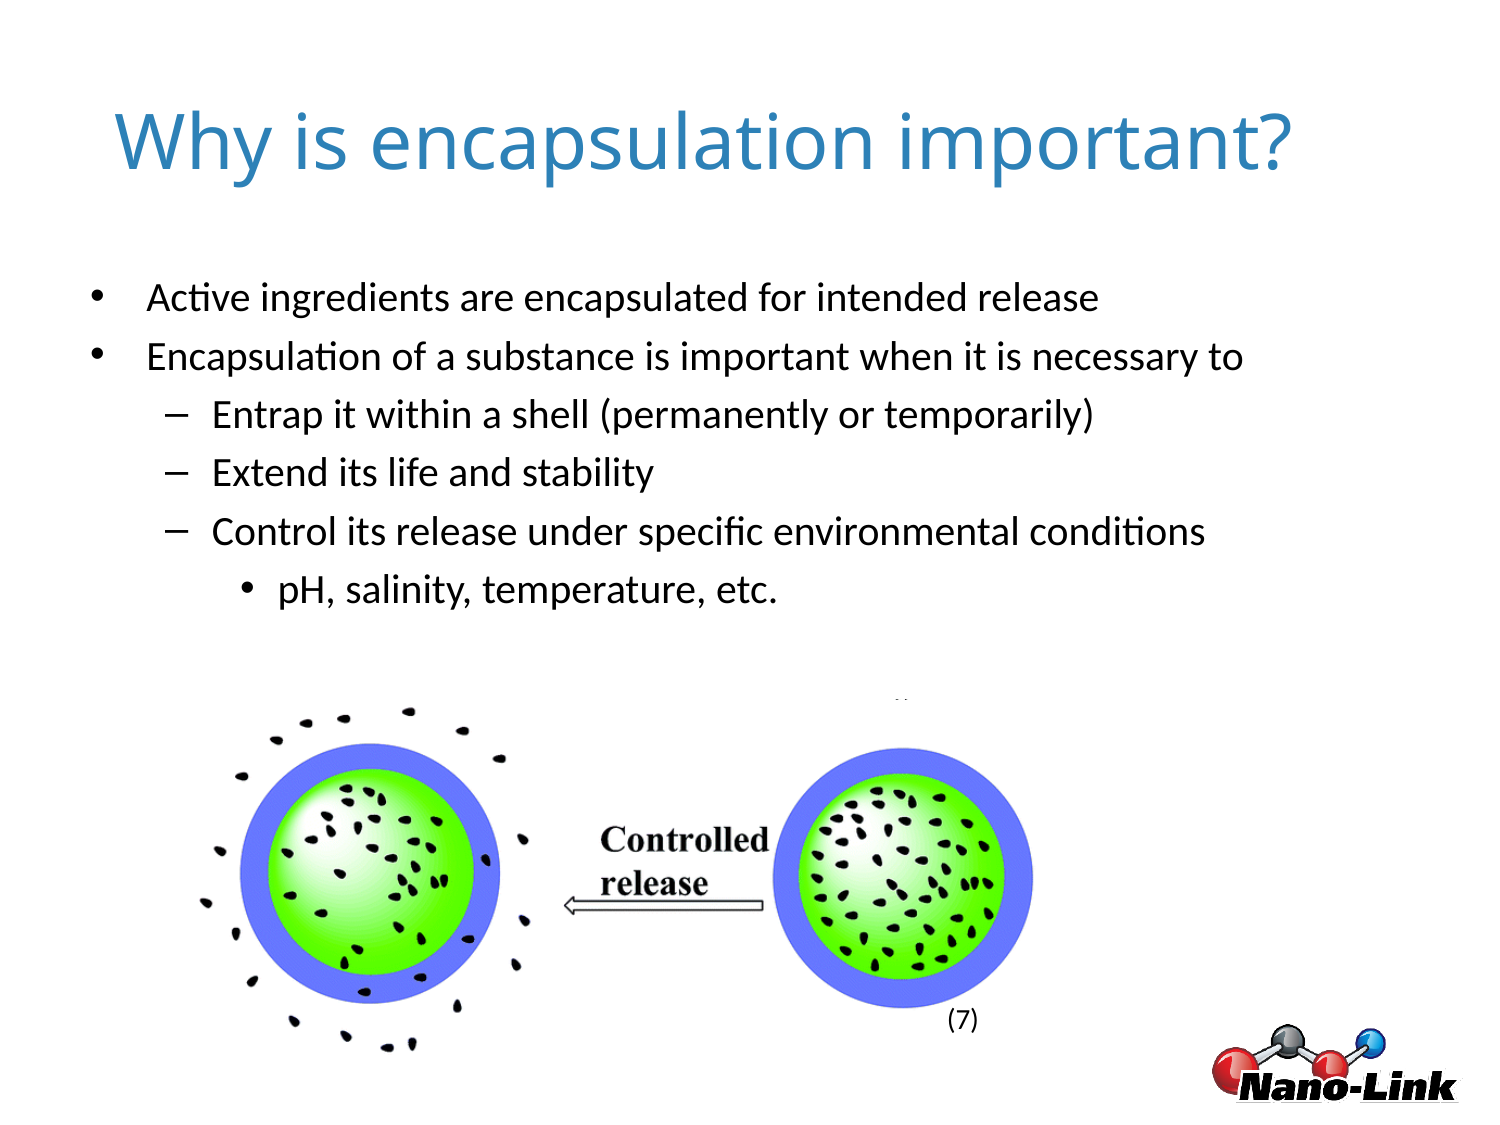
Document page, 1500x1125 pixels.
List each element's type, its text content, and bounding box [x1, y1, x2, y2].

list Active ingredients are encapsulated for intended release Encapsulation of a substance is important when it is necessary to Entrap it within a shell (permanently or temporarily) Extend its life and stability Control its release under specific environmental conditions pH, salinity, temperature, etc. [75, 262, 1425, 1005]
picture [187, 699, 1042, 1056]
picture [1212, 1024, 1463, 1103]
title Why is encapsulation important? [75, 45, 1425, 233]
